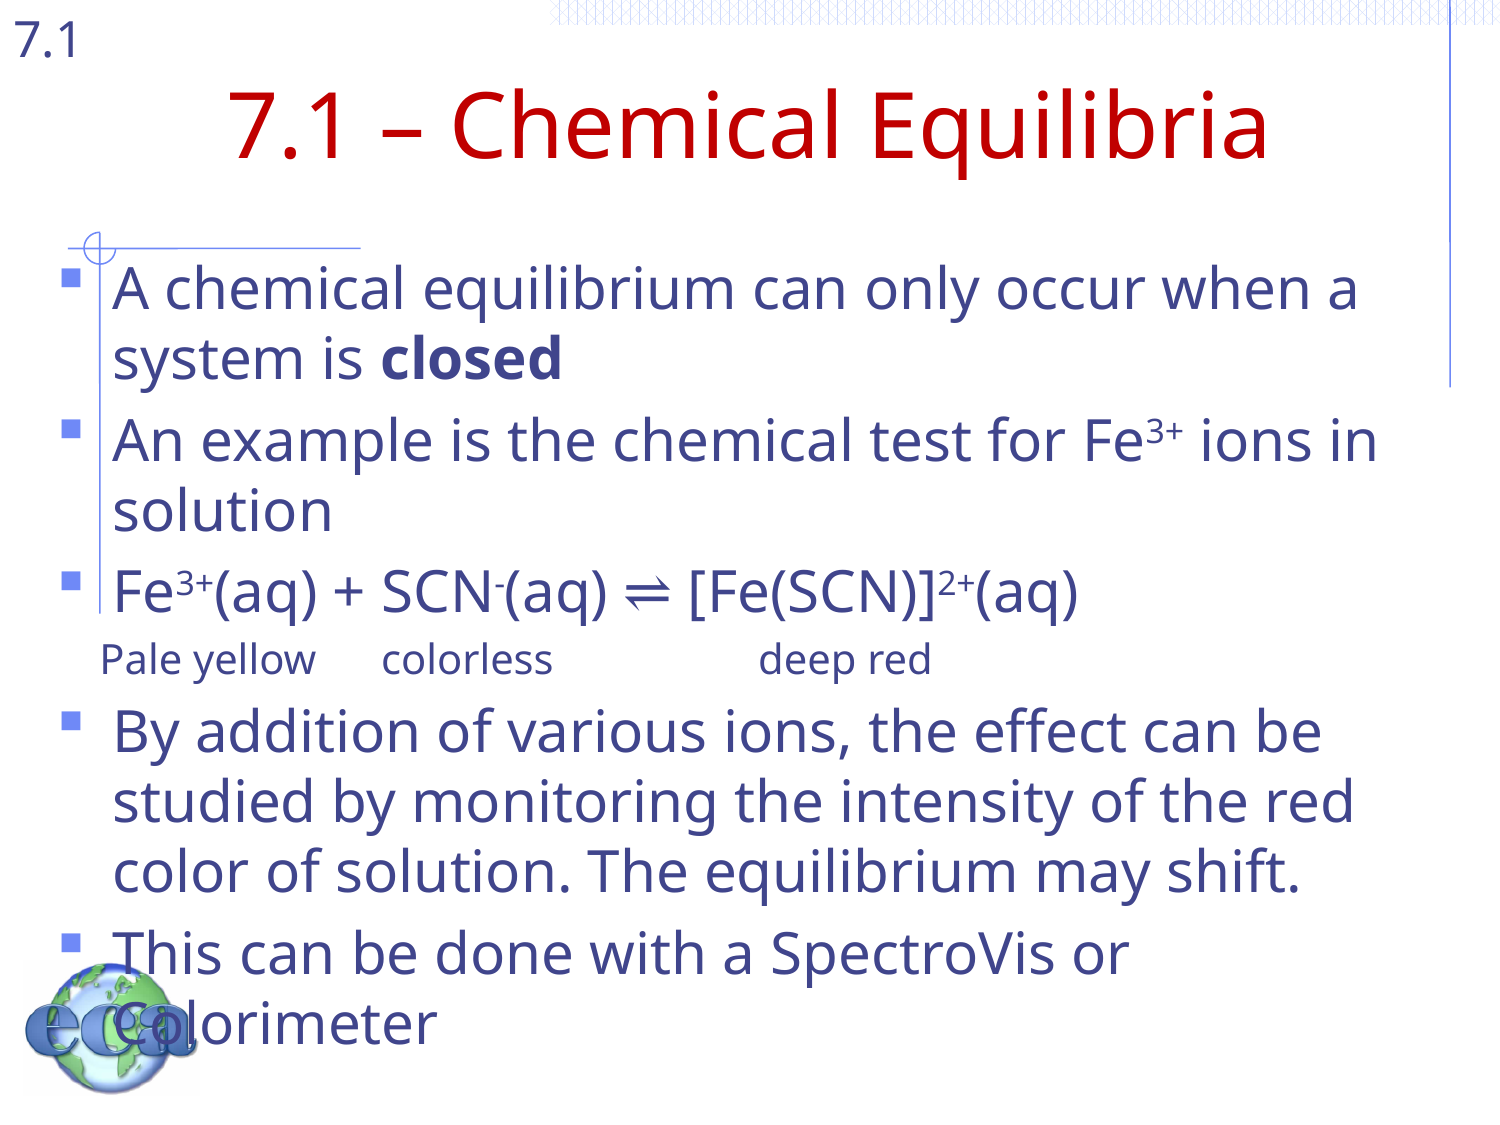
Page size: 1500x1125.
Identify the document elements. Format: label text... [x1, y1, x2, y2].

list A chemical equilibrium can only occur when a system is closed An example is the chemical test for Fe3+ ions in solution Fe3+(aq) + SCN-(aq) ⇌ [Fe(SCN)]2+(aq) Pale yellow colorless deep red By addition of various ions, the effect can be studied by monitoring the intensity of the red color of solution. The equilibrium may shift. This can be done with a SpectroVis or Colorimeter [41, 243, 1471, 965]
title 7.1 – Chemical Equilibria [17, 49, 1483, 185]
picture [23, 960, 200, 1096]
